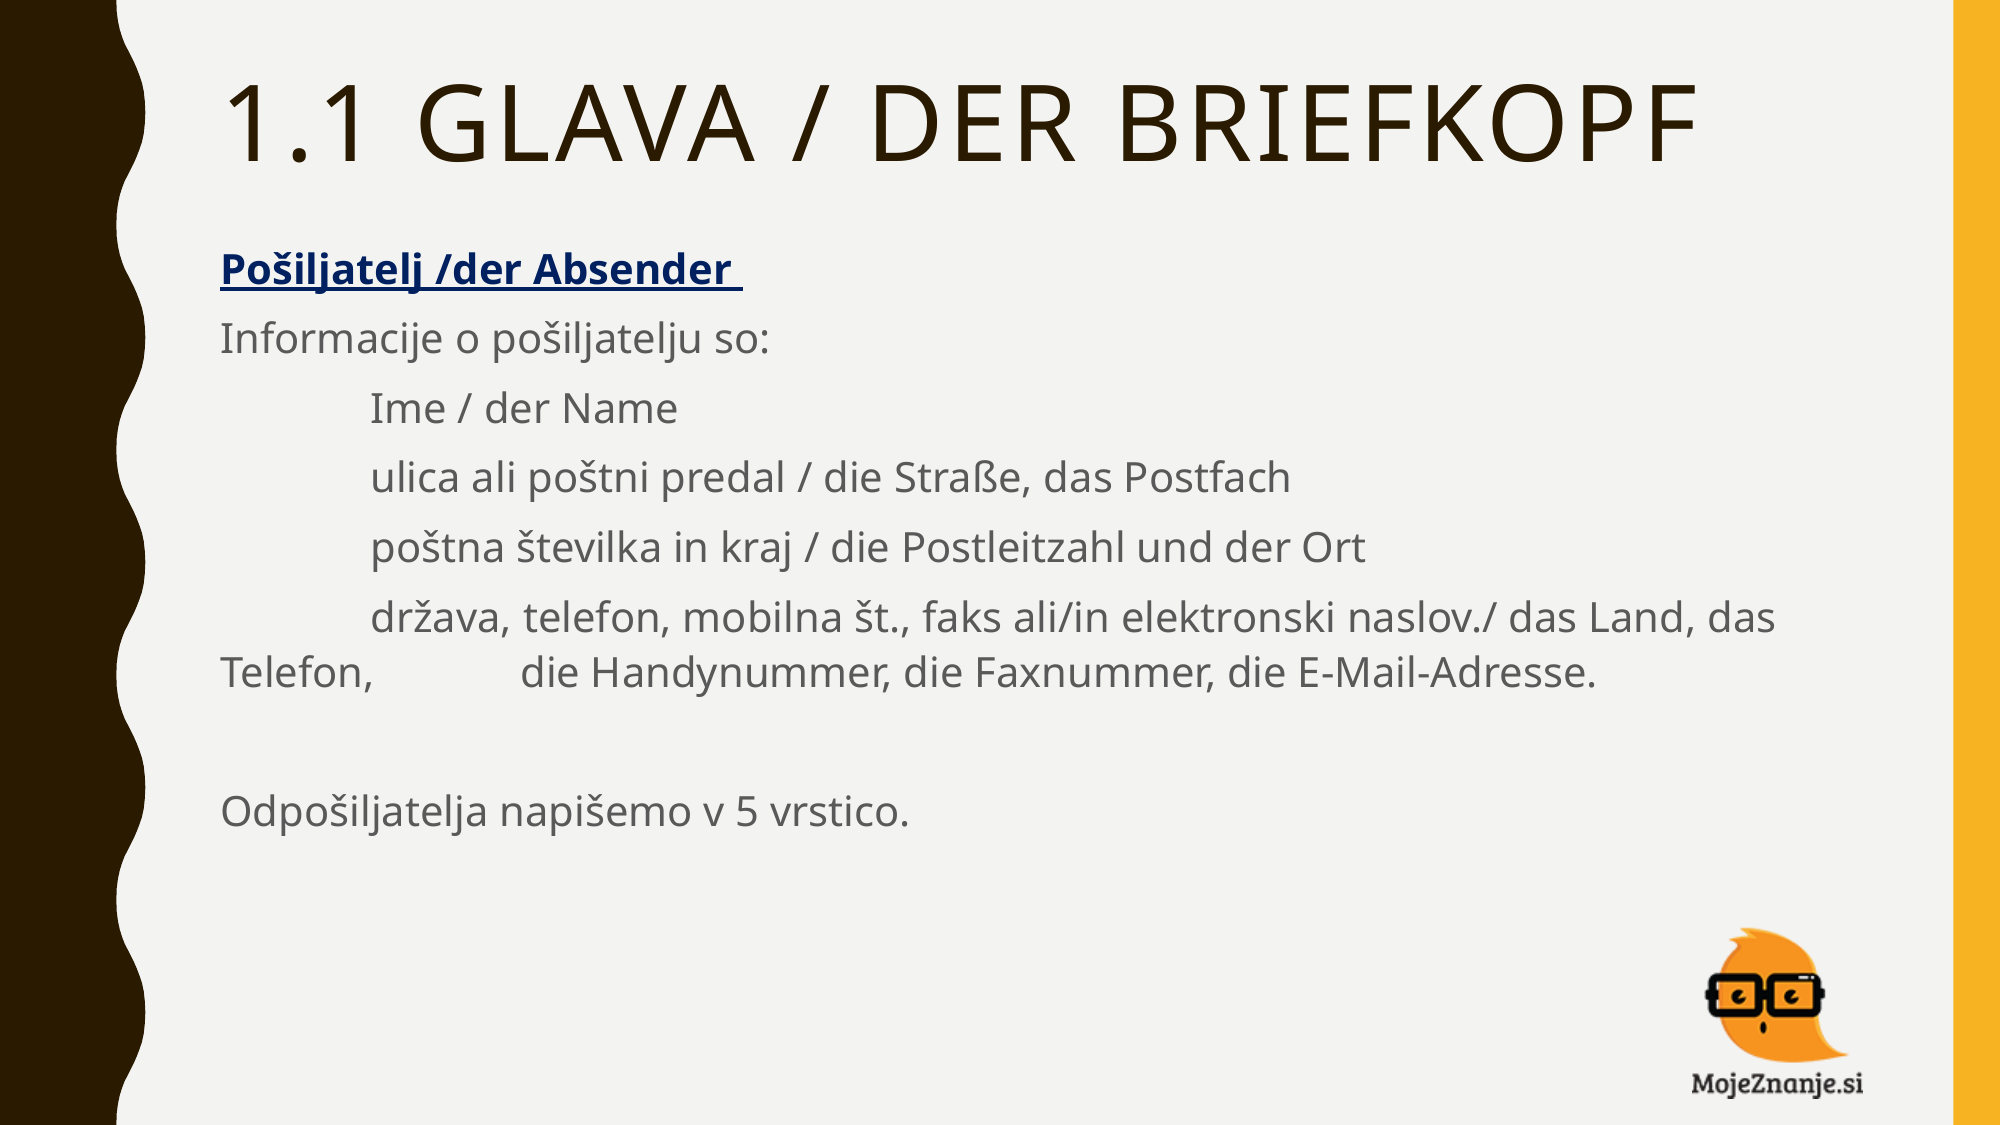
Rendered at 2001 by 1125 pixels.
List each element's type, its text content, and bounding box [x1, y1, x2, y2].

picture [1692, 965, 1863, 1099]
list Pošiljatelj /der Absender Informacije o pošiljatelju so: Ime / der Name ulica ali poštni predal / die Straße, das Postfach poštna številka in kraj / die Postleitzahl und der Ort država, telefon, mobilna št., faks ali/in elektronski naslov./ das Land, das Telefon, die Handynummer, die Faxnummer, die E-Mail-Adresse. Odpošiljatelja napišemo v 5 vrstico. [205, 229, 1875, 965]
title 1.1 Glava / der Briefkopf [205, 62, 1875, 229]
